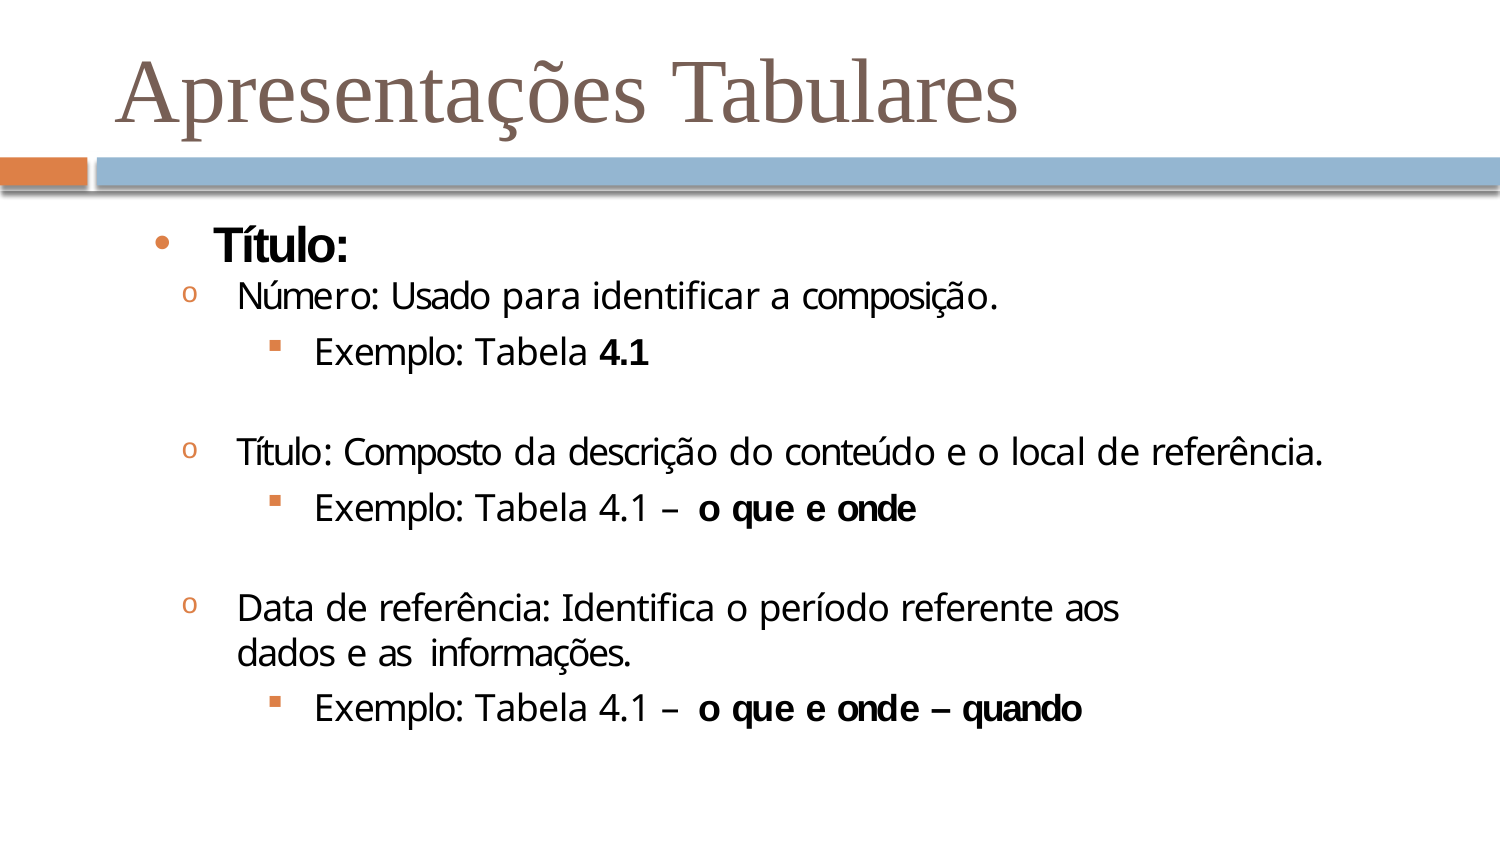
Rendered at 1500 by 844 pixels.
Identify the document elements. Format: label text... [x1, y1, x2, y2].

text_box Título: Número: Usado para identificar a composição. Exemplo: Tabela 4.1 Título: Composto da descrição do conteúdo e o local de referência. Exemplo: Tabela 4.1 – o que e onde Data de referência: Identifica o período referente aos dados e as informações. Exemplo: Tabela 4.1 – o que e onde – quando [151, 210, 1349, 775]
title Apresentações Tabulares [112, 28, 1027, 172]
picture [0, 156, 1500, 203]
